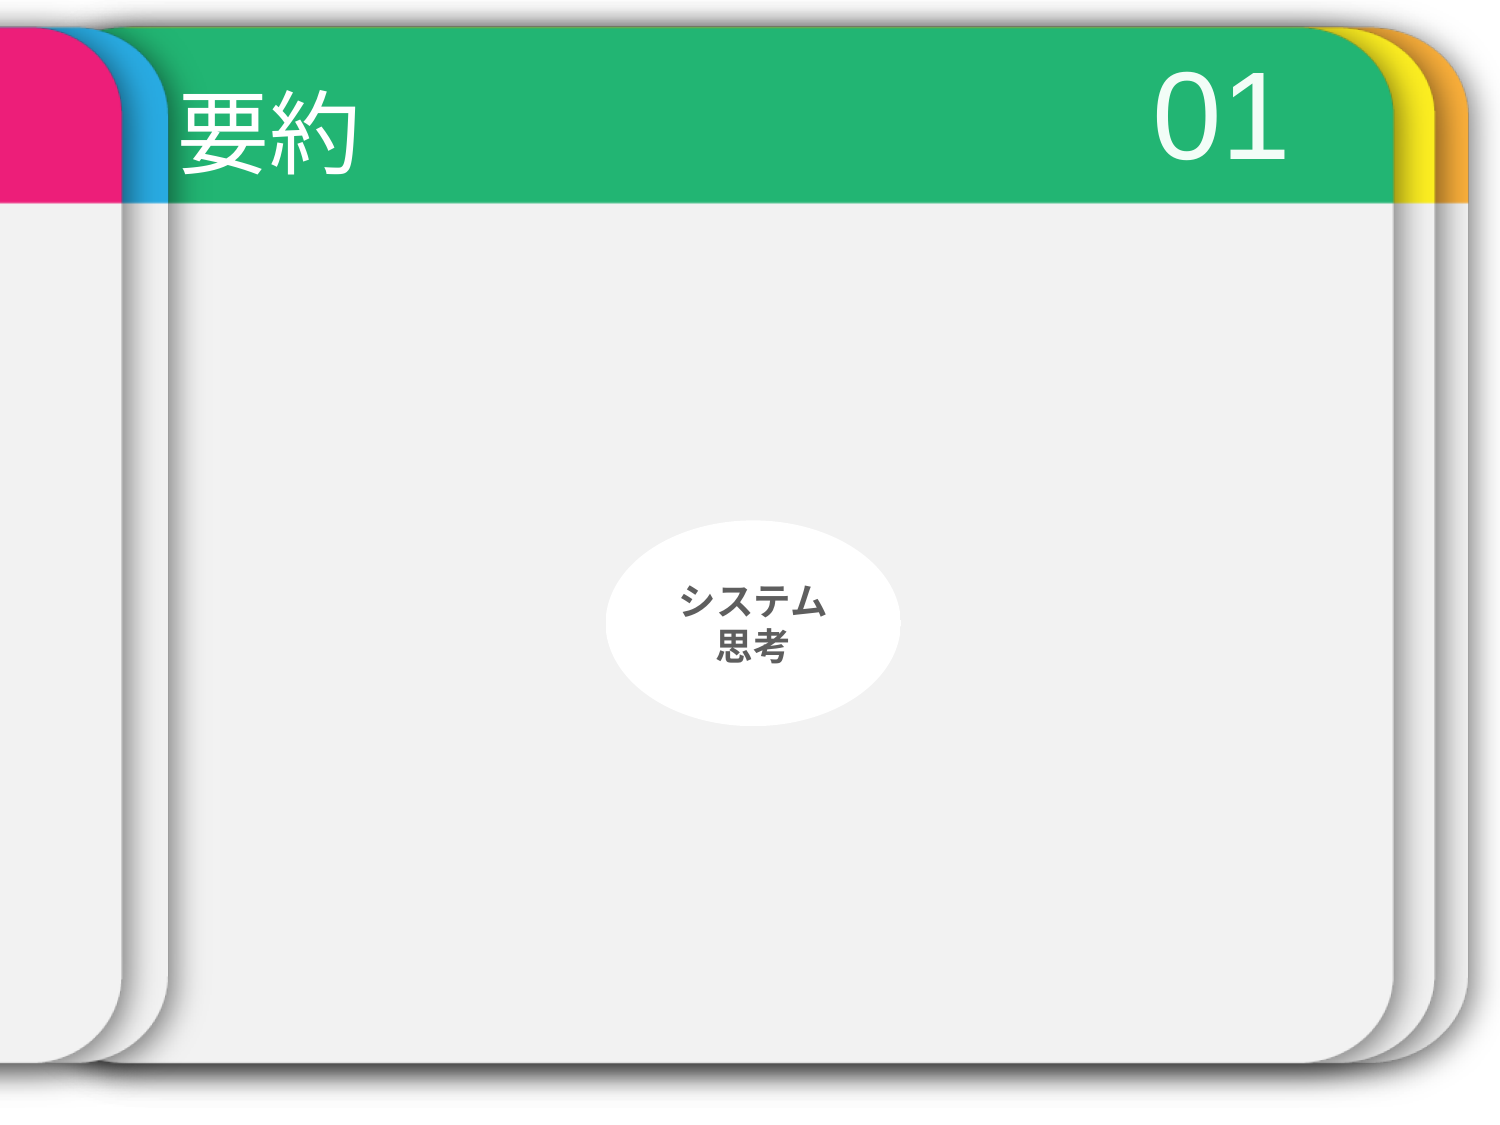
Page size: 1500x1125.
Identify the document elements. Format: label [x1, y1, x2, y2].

picture [0, 0, 1500, 1125]
list [162, 211, 1344, 1035]
